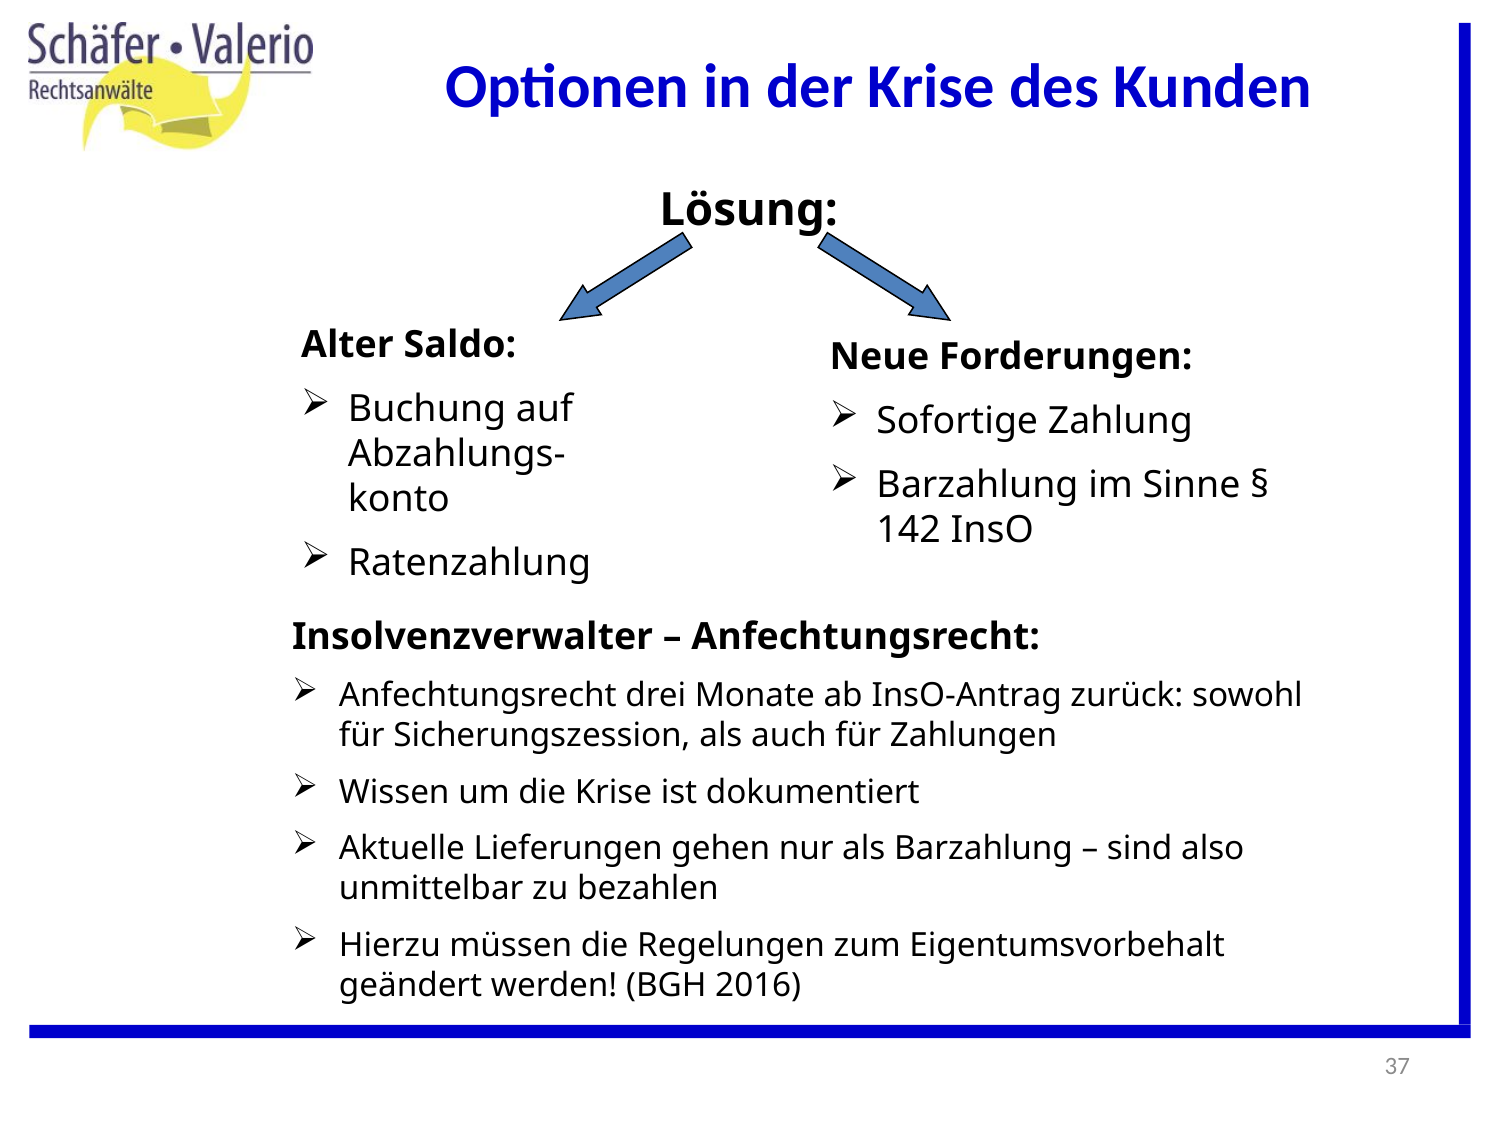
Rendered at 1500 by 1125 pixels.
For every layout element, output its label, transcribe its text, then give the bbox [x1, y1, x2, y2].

slide_number 37 [1074, 1046, 1425, 1094]
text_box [29, 22, 1471, 1039]
picture [28, 22, 314, 152]
